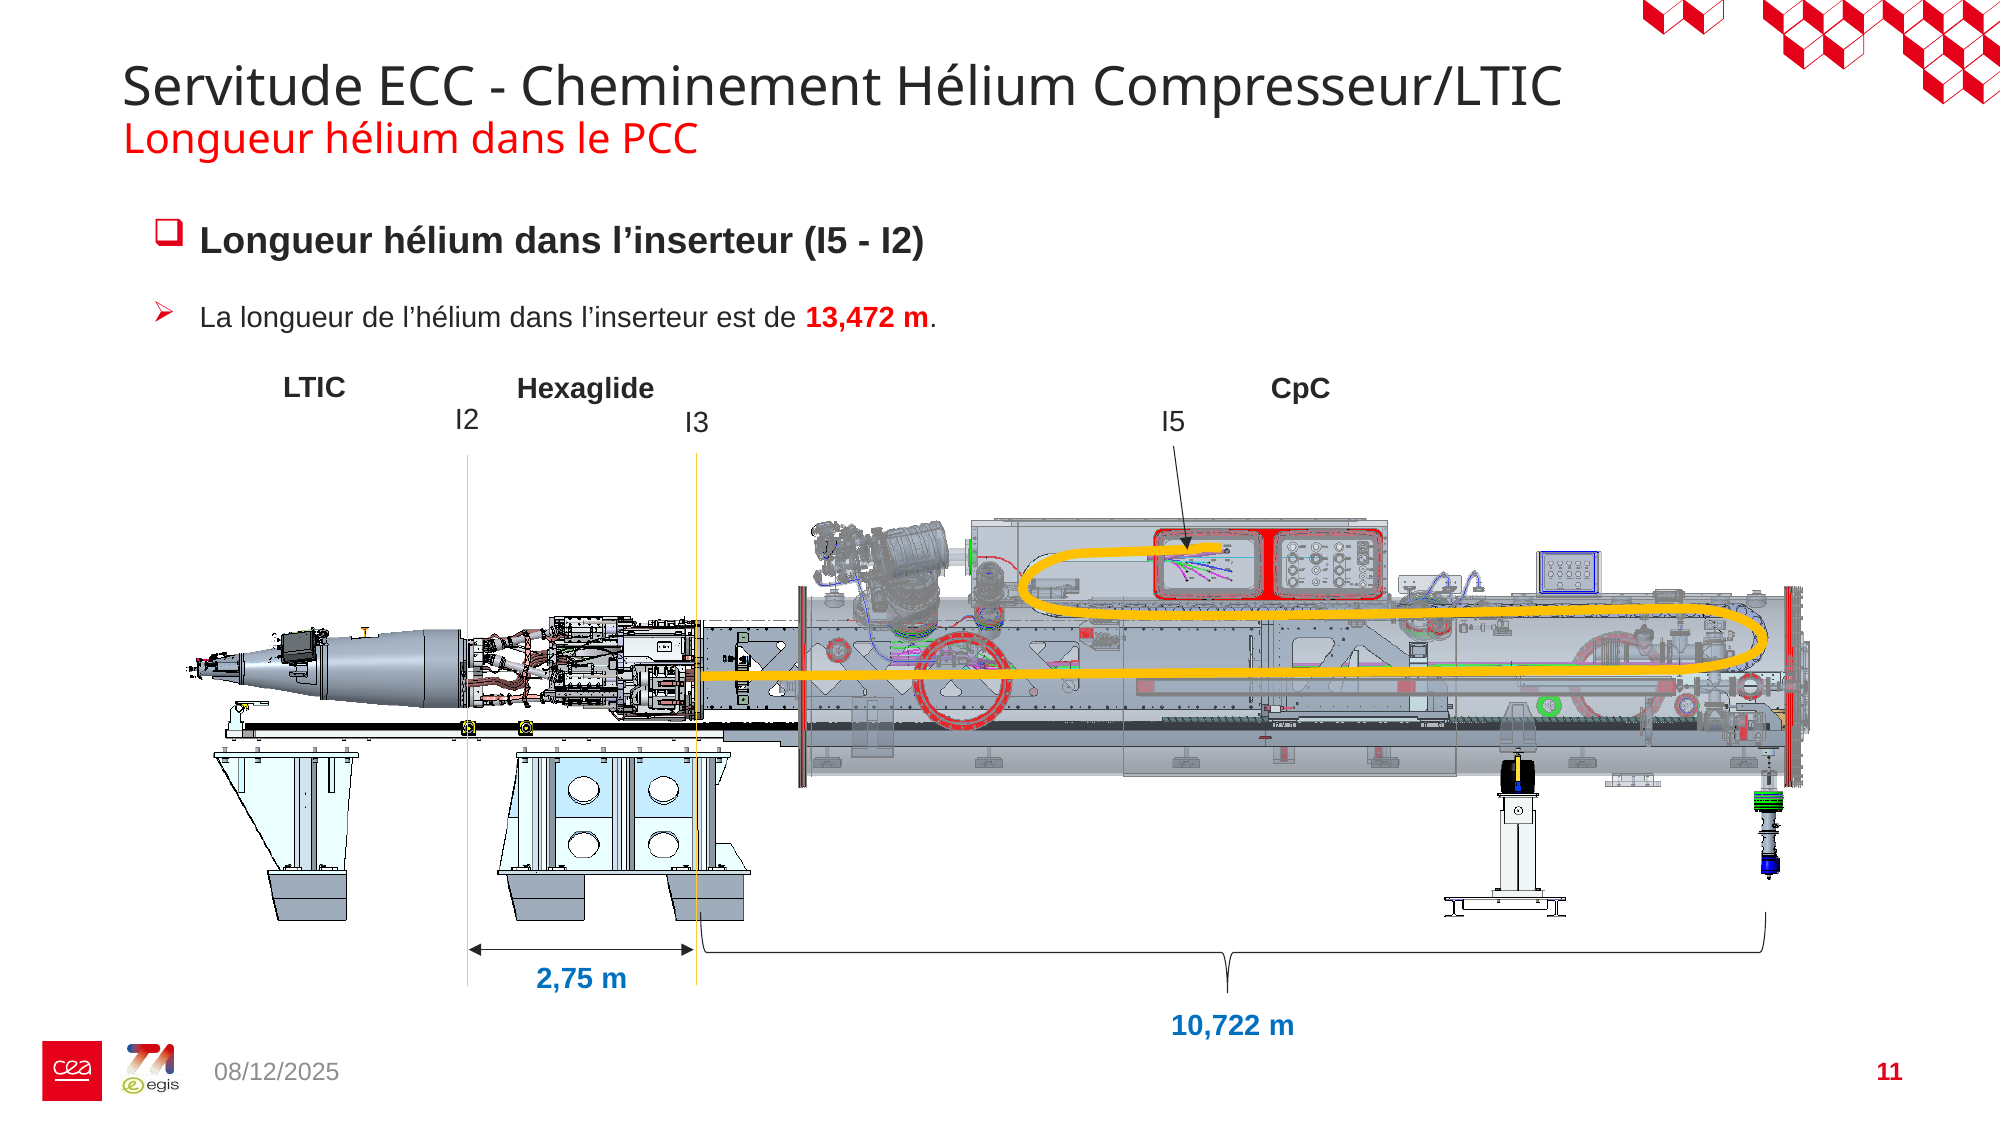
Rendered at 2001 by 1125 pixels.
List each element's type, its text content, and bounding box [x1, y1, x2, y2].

title Servitude ECC - Cheminement Hélium Compresseur/LTIC Longueur hélium dans le PCC [122, 51, 1878, 195]
slide_number 11 [1804, 1040, 1919, 1101]
picture [120, 1044, 182, 1097]
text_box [171, 361, 1829, 1050]
text_box Longueur hélium dans l’inserteur (I5 - I2) La longueur de l’hélium dans l’inserteur est de 13,472 m. [137, 208, 1805, 413]
footer 08/12/2025 [199, 1050, 1571, 1101]
